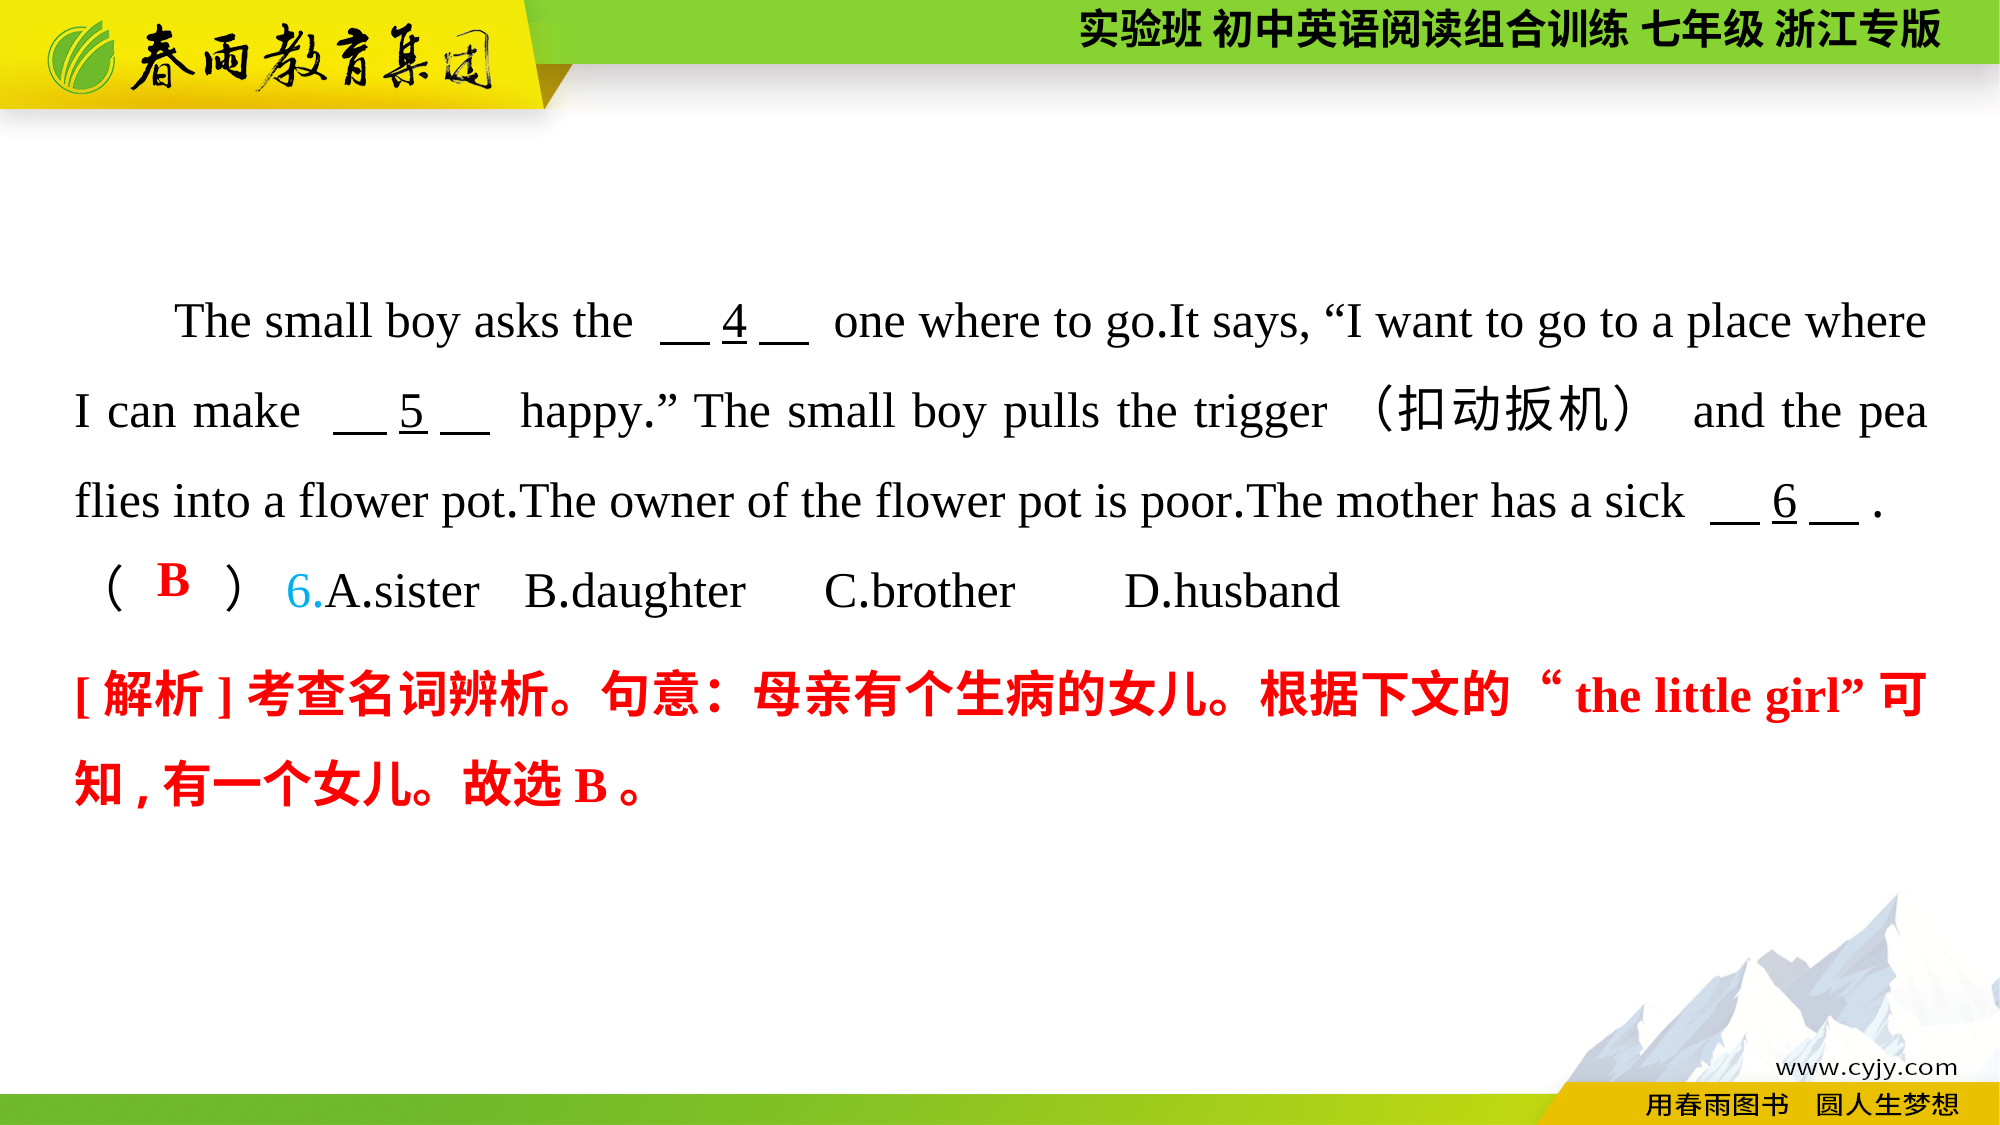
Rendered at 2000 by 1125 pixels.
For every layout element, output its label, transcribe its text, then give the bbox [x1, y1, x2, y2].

text_box [解析]考查名词辨析。句意：母亲有个生病的女儿。根据下文的“the little girl”可知,有一个女儿。故选B。 [59, 625, 1944, 821]
picture [0, 0, 2000, 1125]
list The small boy asks the 4 one where to go.It says, “I want to go to a place where I can make 5 happy.” The small boy pulls the trigger（扣动扳机） and the pea flies into a flower pot.The owner of the flower pot is poor.The mother has a sick 6 . （ ）6.A.sister B.daughter C.brother D.husband [59, 250, 1944, 625]
text_box B [142, 539, 206, 614]
